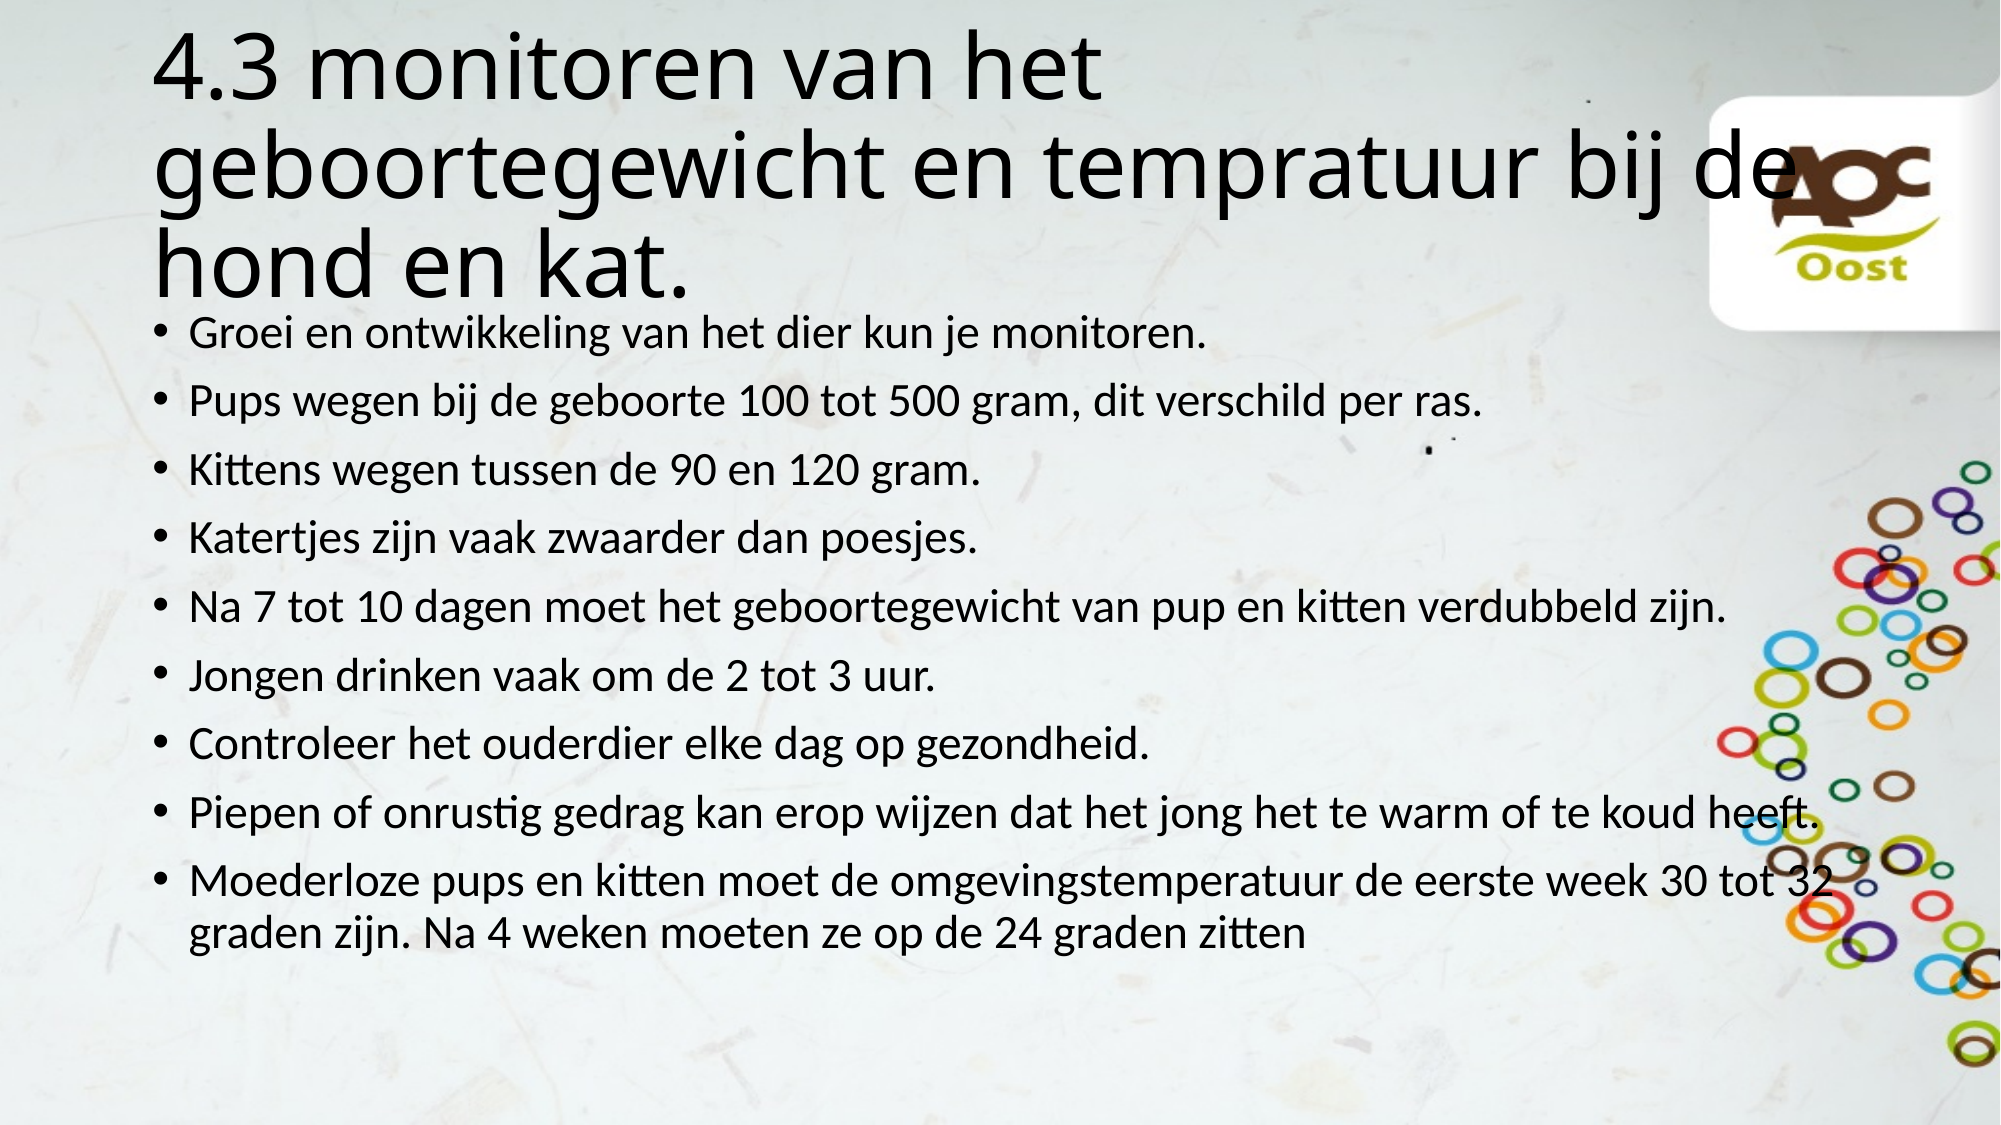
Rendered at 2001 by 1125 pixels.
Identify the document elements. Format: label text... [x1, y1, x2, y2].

title 4.3 monitoren van het geboortegewicht en tempratuur bij de hond en kat. [137, 59, 1863, 278]
list Groei en ontwikkeling van het dier kun je monitoren. Pups wegen bij de geboorte 100 tot 500 gram, dit verschild per ras. Kittens wegen tussen de 90 en 120 gram. Katertjes zijn vaak zwaarder dan poesjes. Na 7 tot 10 dagen moet het geboortegewicht van pup en kitten verdubbeld zijn. Jongen drinken vaak om de 2 tot 3 uur. Controleer het ouderdier elke dag op gezondheid. Piepen of onrustig gedrag kan erop wijzen dat het jong het te warm of te koud heeft. Moederloze pups en kitten moet de omgevingstemperatuur de eerste week 30 tot 32 graden zijn. Na 4 weken moeten ze op de 24 graden zitten [137, 299, 1863, 1014]
picture [0, 0, 2001, 1125]
